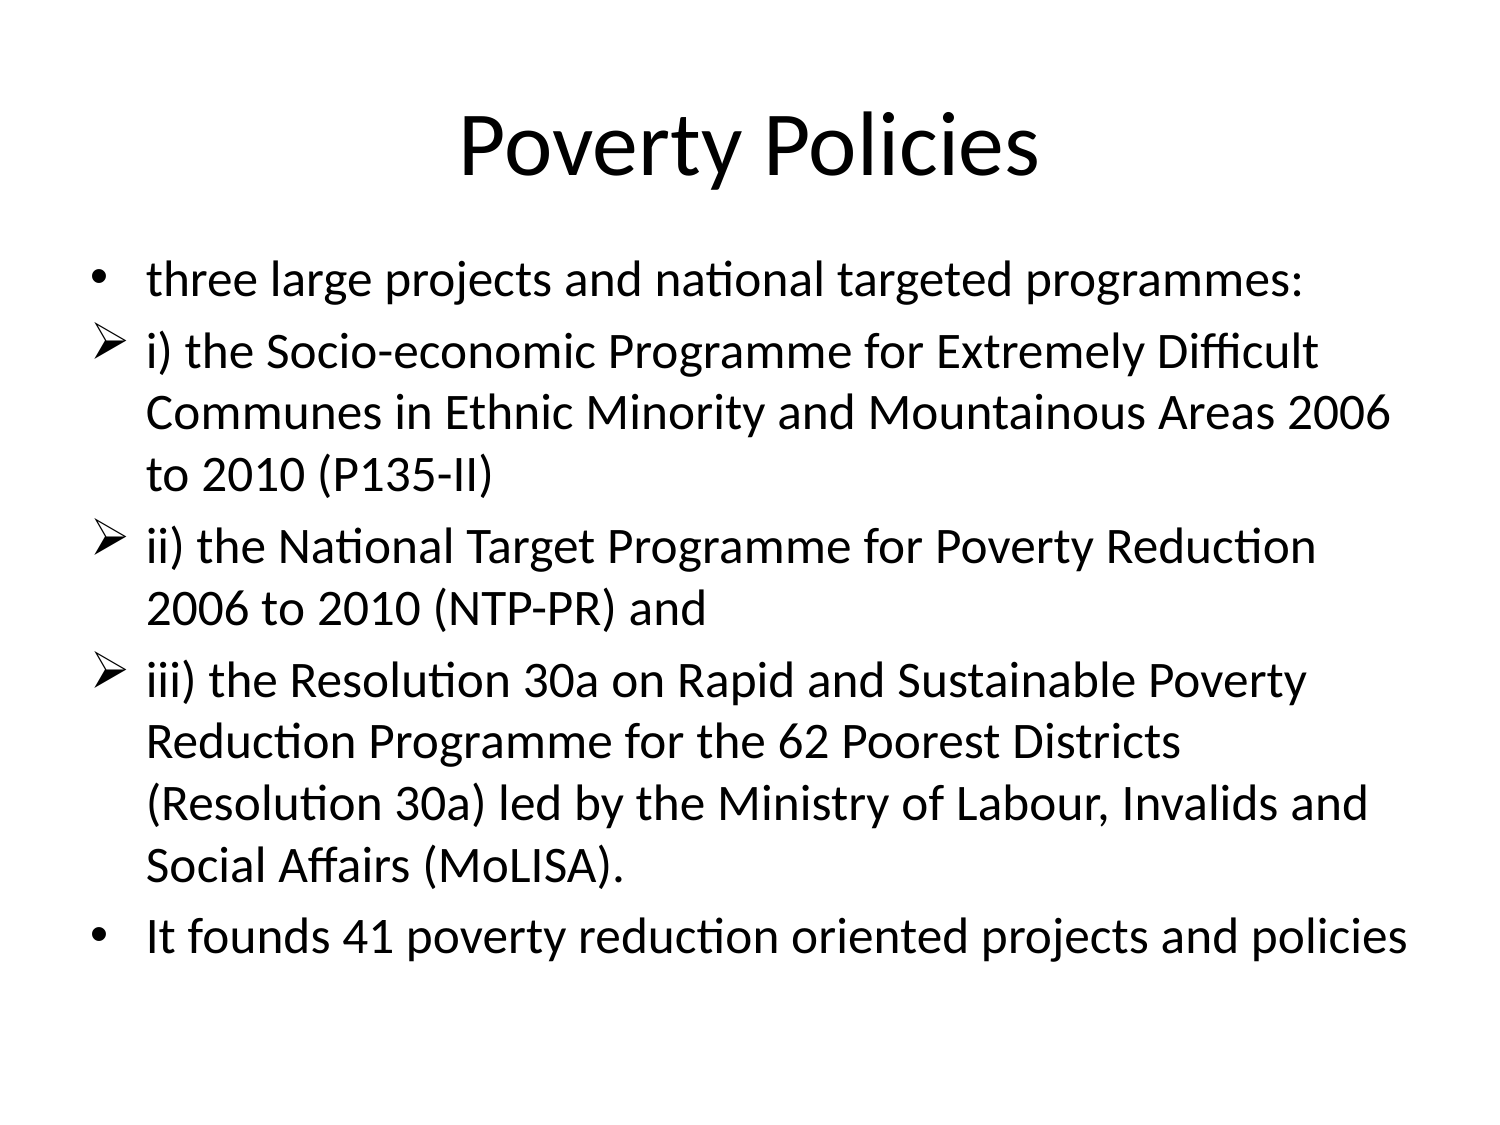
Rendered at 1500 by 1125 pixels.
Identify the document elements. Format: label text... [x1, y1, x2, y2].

list three large projects and national targeted programmes: i) the Socio-economic Programme for Extremely Difficult Communes in Ethnic Minority and Mountainous Areas 2006 to 2010 (P135-II) ii) the National Target Programme for Poverty Reduction 2006 to 2010 (NTP-PR) and iii) the Resolution 30a on Rapid and Sustainable Poverty Reduction Programme for the 62 Poorest Districts (Resolution 30a) led by the Ministry of Labour, Invalids and Social Affairs (MoLISA). It founds 41 poverty reduction oriented projects and policies [75, 237, 1425, 1005]
title Poverty Policies [75, 45, 1425, 233]
